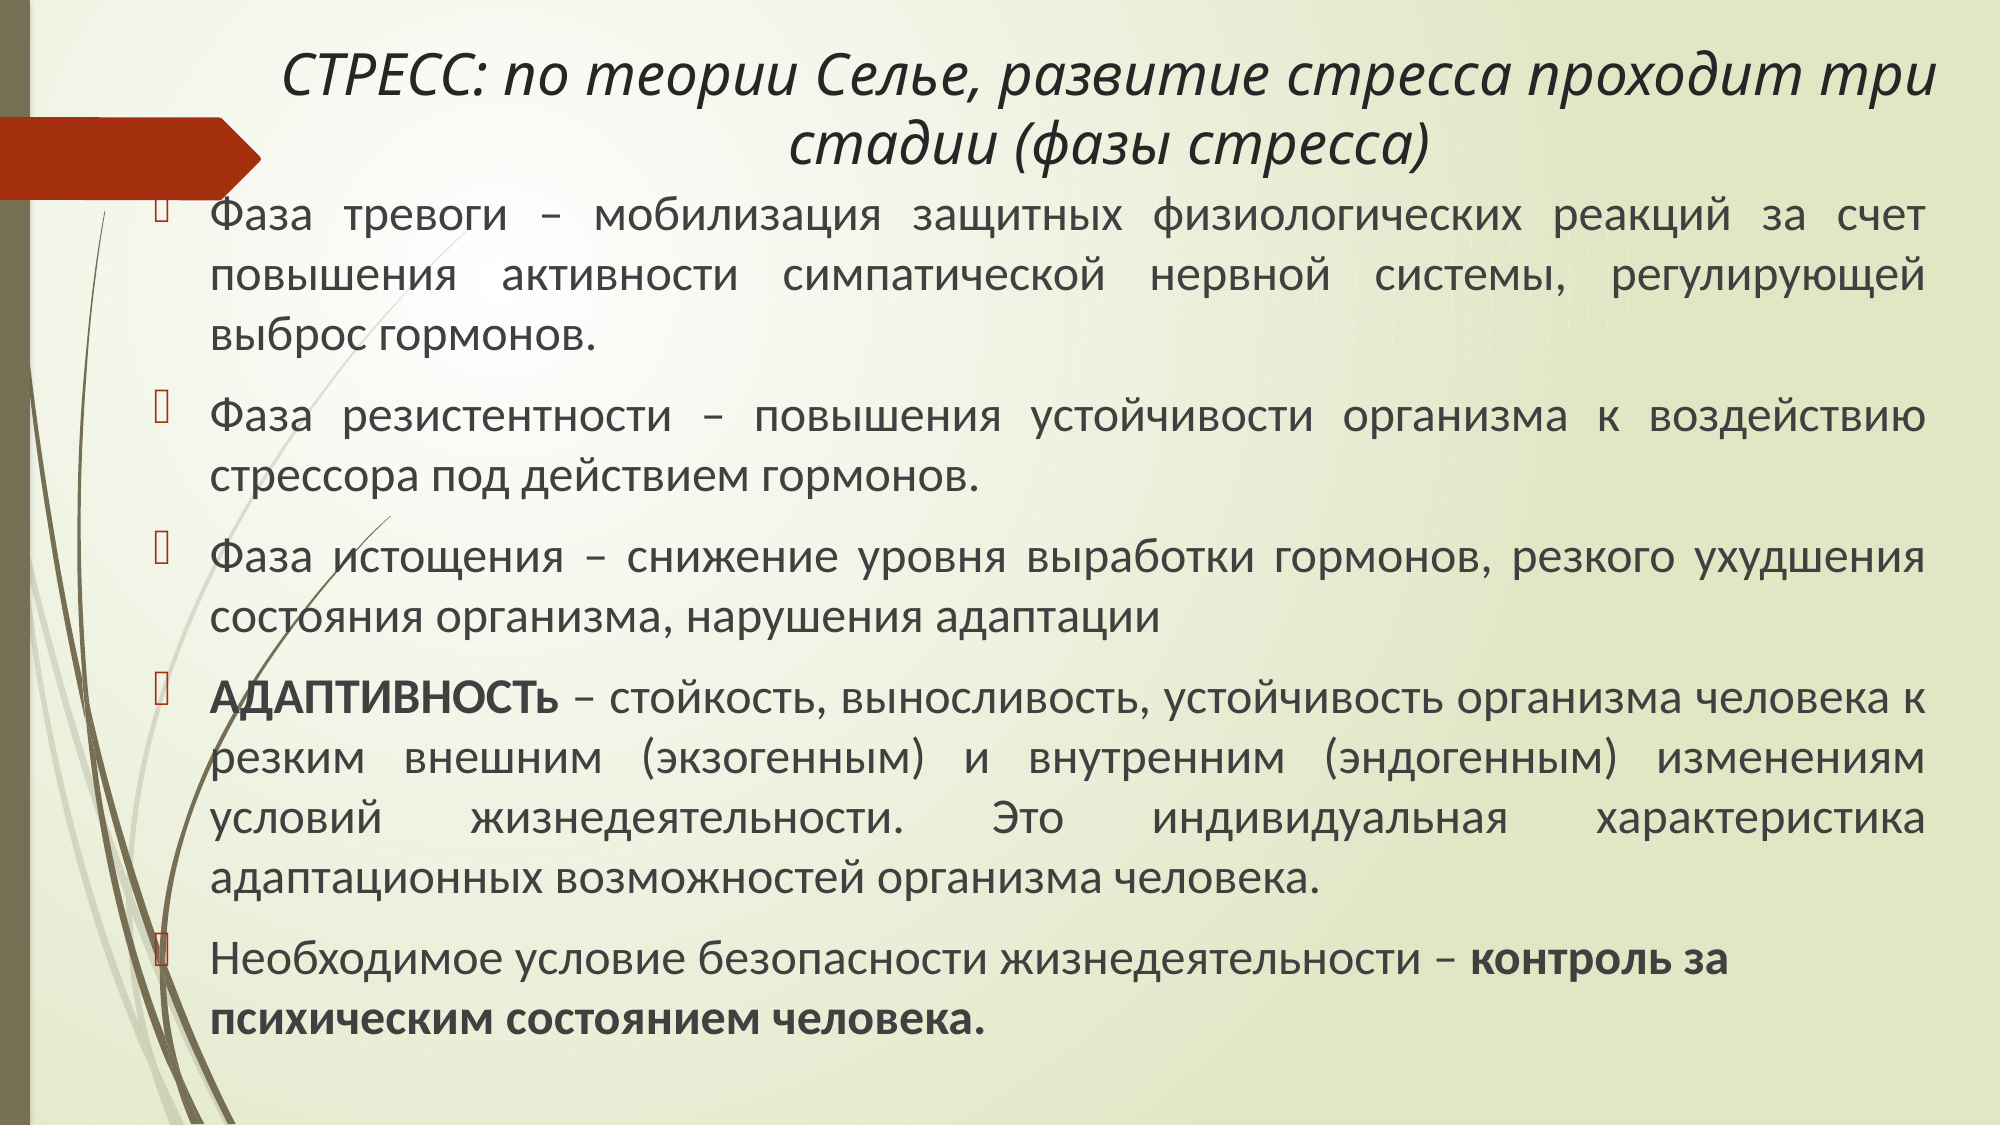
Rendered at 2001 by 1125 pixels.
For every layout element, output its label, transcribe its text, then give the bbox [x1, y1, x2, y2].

title СТРЕСС: по теории Селье, развитие стресса проходит три стадии (фазы стресса) [262, 29, 1956, 209]
list Фаза тревоги – мобилизация защитных физиологических реакций за счет повышения активности симпатической нервной системы, регулирующей выброс гормонов. Фаза резистентности – повышения устойчивости организма к воздействию стрессора под действием гормонов. Фаза истощения – снижение уровня выработки гормонов, резкого ухудшения состояния организма, нарушения адаптации АДАПТИВНОСТь – стойкость, выносливость, устойчивость организма человека к резким внешним (экзогенным) и внутренним (эндогенным) изменениям условий жизнедеятельности. Это индивидуальная характеристика адаптационных возможностей организма человека. Необходимое условие безопасности жизнедеятельности – контроль за психическим состоянием человека. [138, 173, 1943, 1095]
